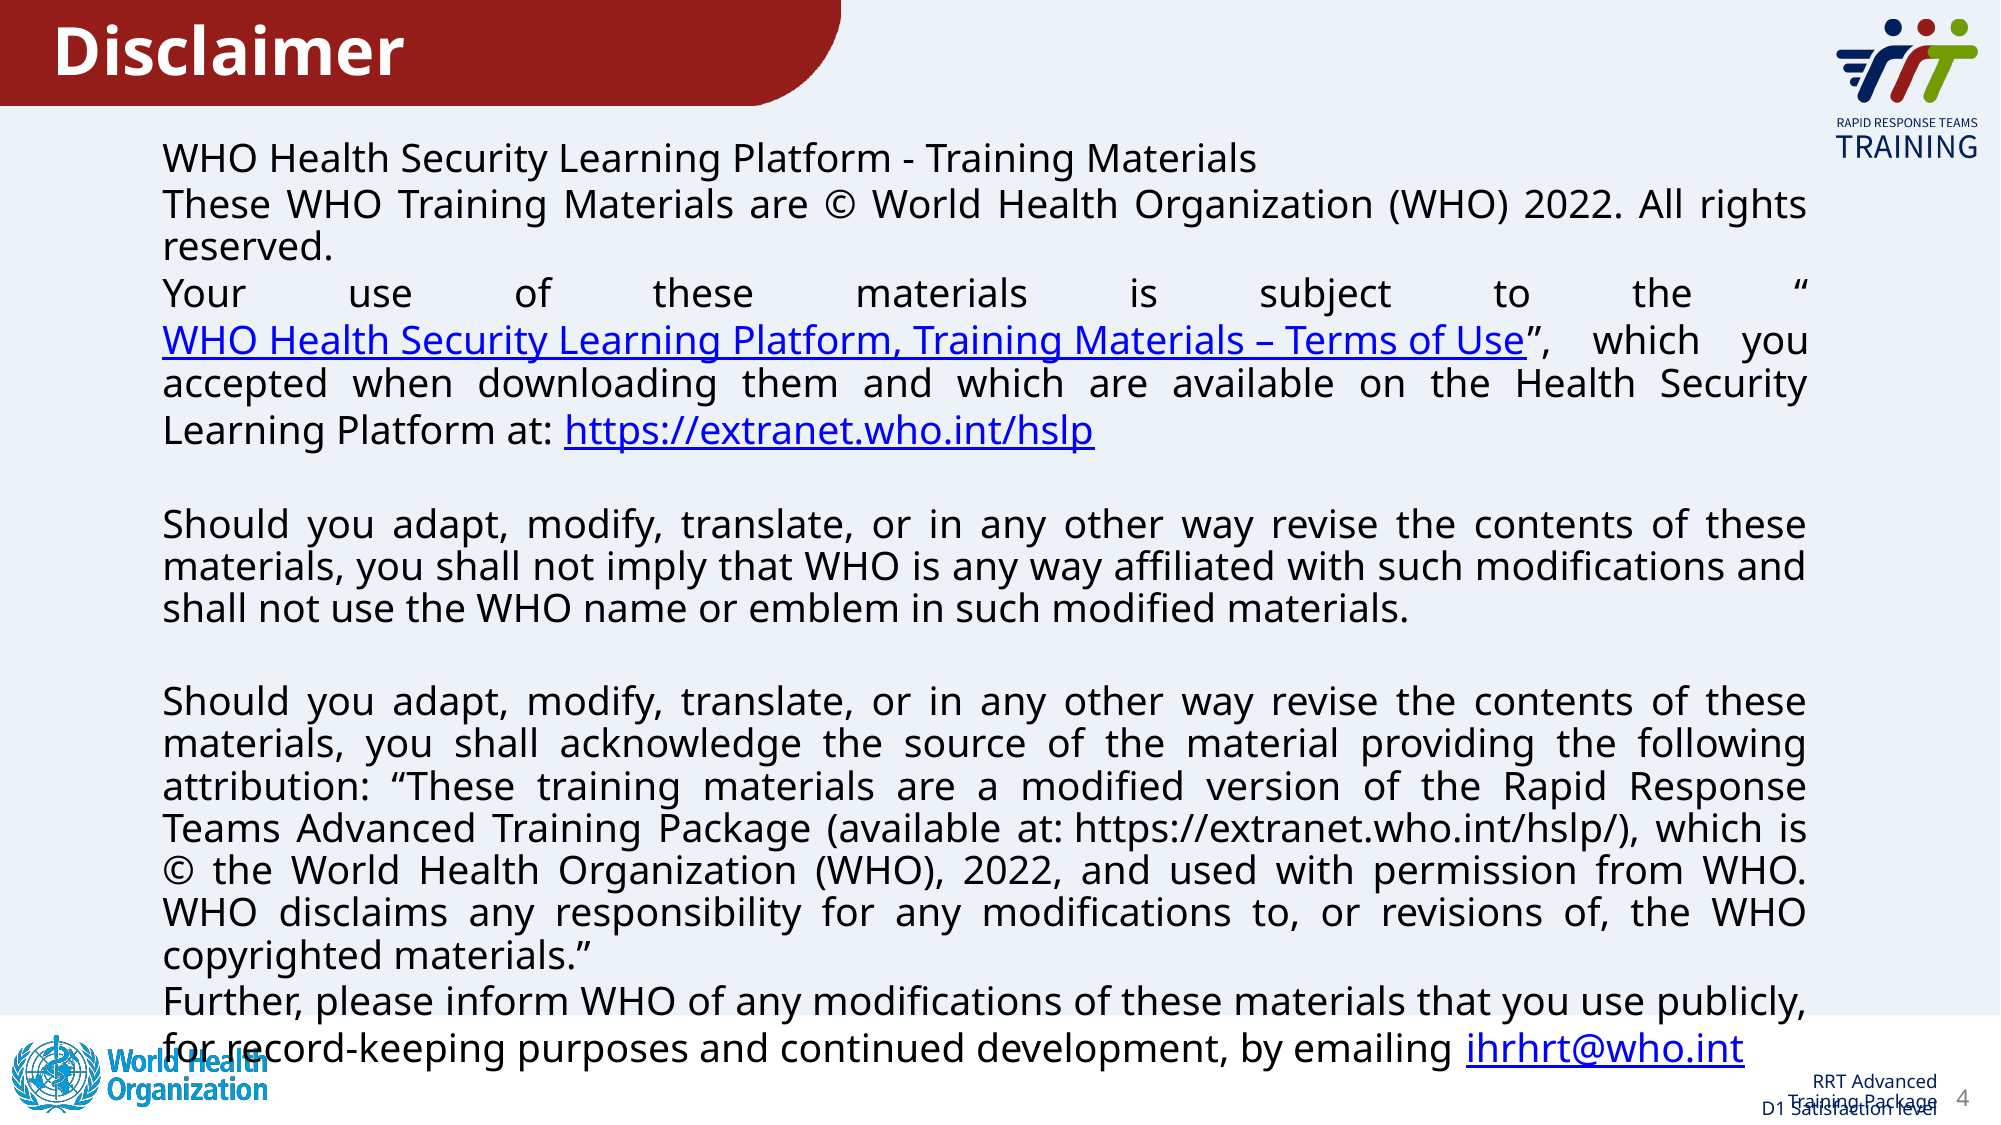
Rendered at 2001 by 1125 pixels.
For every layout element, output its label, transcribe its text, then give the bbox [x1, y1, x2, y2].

picture [30, 1083, 37, 1091]
picture [22, 1062, 26, 1077]
picture [40, 1062, 47, 1070]
picture [46, 1056, 54, 1062]
picture [12, 1035, 54, 1068]
picture [24, 1054, 36, 1087]
picture [0, 0, 841, 106]
picture [12, 1083, 48, 1113]
picture [1835, 19, 1978, 167]
picture [36, 1088, 78, 1105]
picture [59, 1035, 267, 1113]
picture [34, 1054, 43, 1078]
list WHO Health Security Learning Platform - Training Materials These WHO Training Materials are © World Health Organization (WHO) 2022. All rights reserved. Your use of these materials is subject to the “WHO Health Security Learning Platform, Training Materials – Terms of Use”, which you accepted when downloading them and which are available on the Health Security Learning Platform at: https://extranet.who.int/hslp Should you adapt, modify, translate, or in any other way revise the contents of these materials, you shall not imply that WHO is any way affiliated with such modifications and shall not use the WHO name or emblem in such modified materials. Should you adapt, modify, translate, or in any other way revise the contents of these materials, you shall acknowledge the source of the material providing the following attribution: “These training materials are a modified version of the Rapid Response Teams Advanced Training Package (available at: https://extranet.who.int/hslp/), which is © the World Health Organization (WHO), 2022, and used with permission from WHO. WHO disclaims any responsibility for any modifications to, or revisions of, the WHO copyrighted materials.” Further, please inform WHO of any modifications of these materials that you use publicly, for record-keeping purposes and continued development, by emailing ihrhrt@who.int [161, 137, 1811, 993]
picture [50, 1108, 62, 1113]
picture [71, 1053, 90, 1091]
